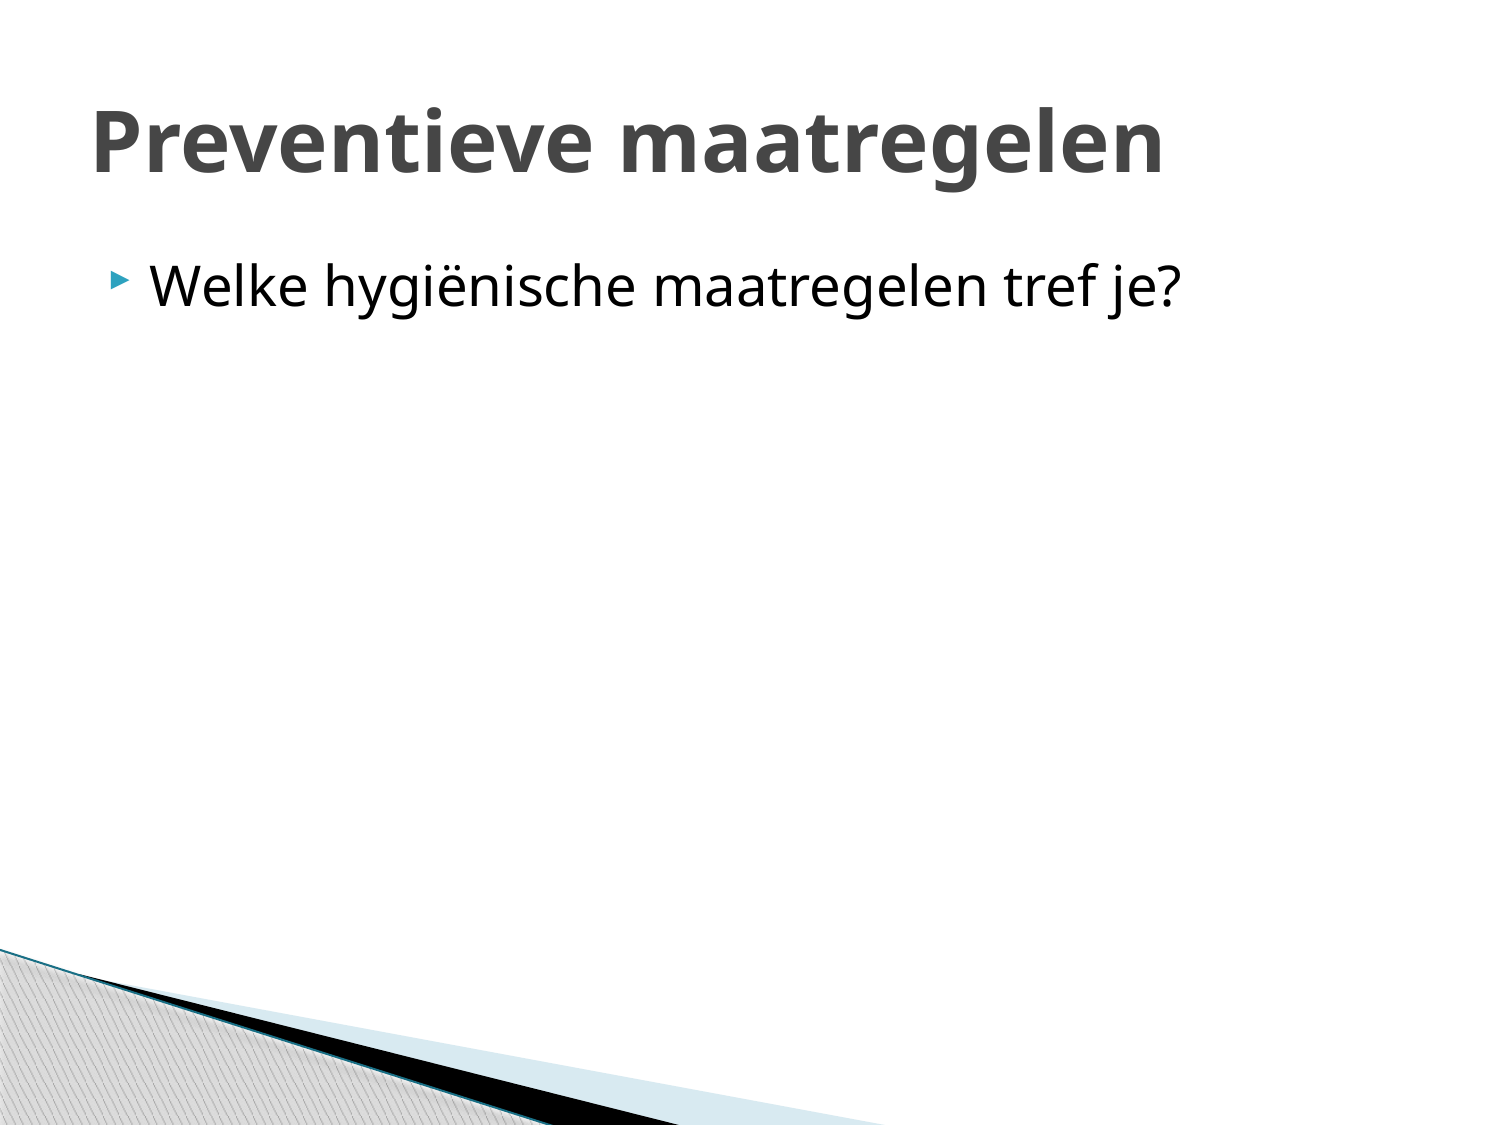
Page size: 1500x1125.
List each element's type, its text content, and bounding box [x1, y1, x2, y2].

list Welke hygiënische maatregelen tref je? [75, 243, 1425, 986]
title Preventieve maatregelen [75, 45, 1425, 233]
